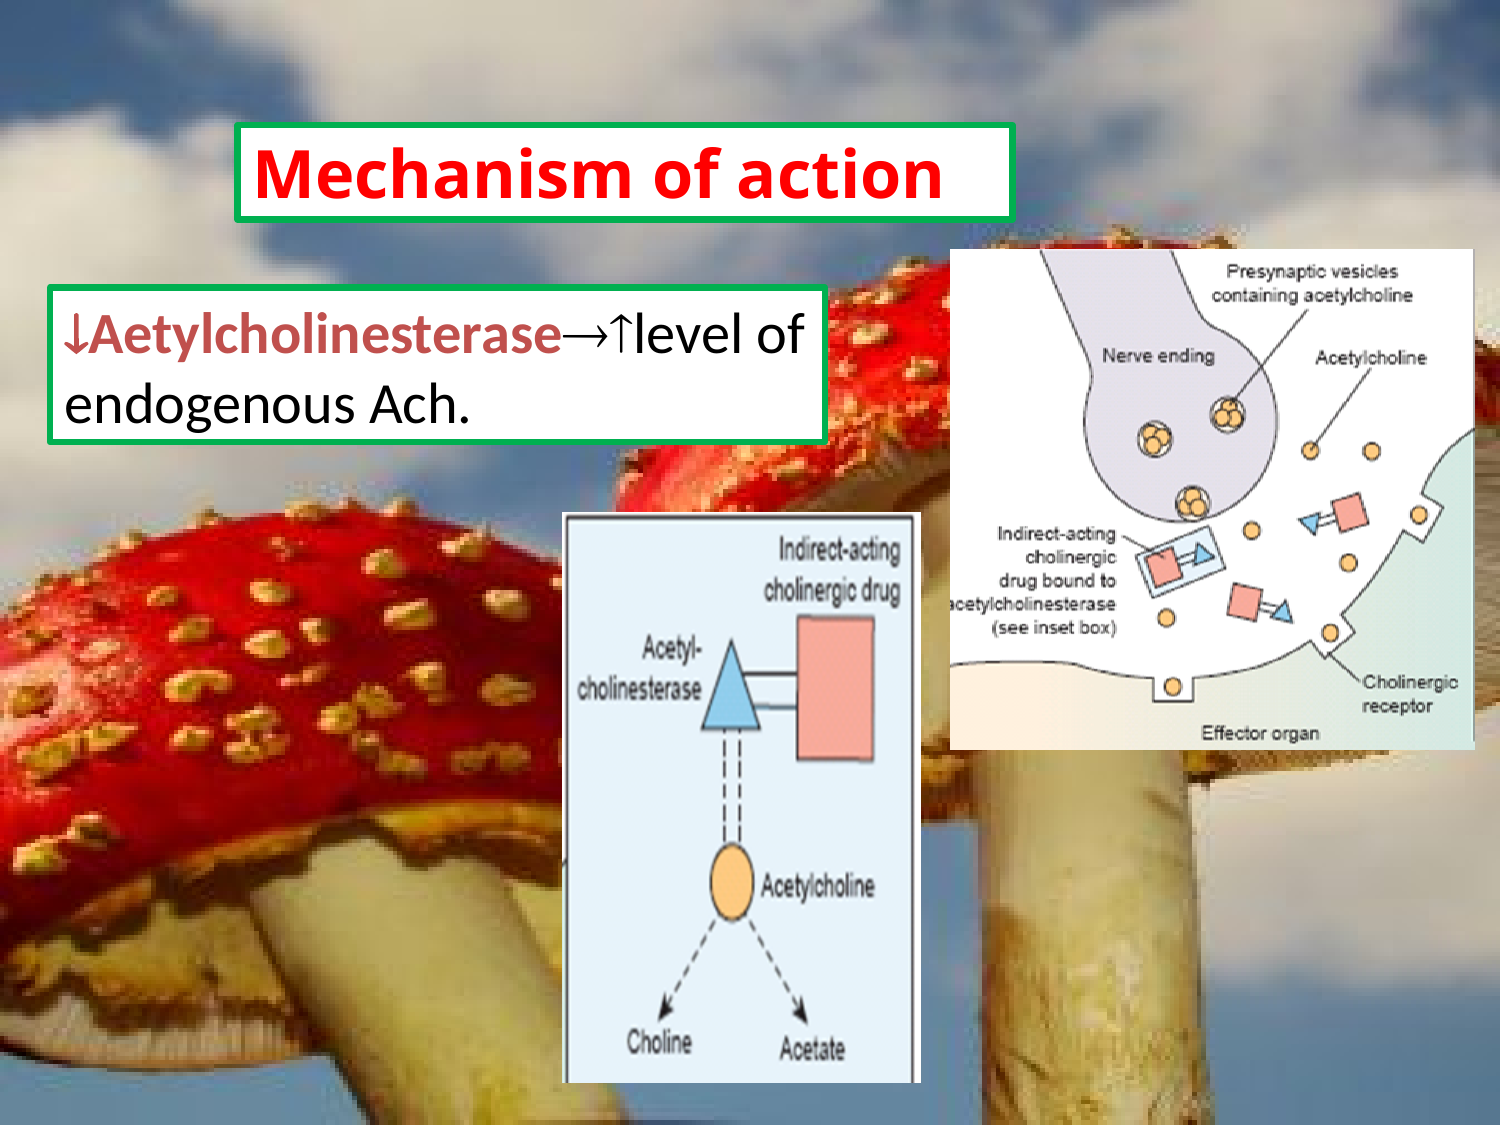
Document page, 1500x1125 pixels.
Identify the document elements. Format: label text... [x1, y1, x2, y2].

text_box Aetylcholinesteraselevel of endogenous Ach. [50, 287, 825, 443]
text_box Mechanism of action [237, 124, 1013, 220]
picture [0, 0, 1500, 1125]
